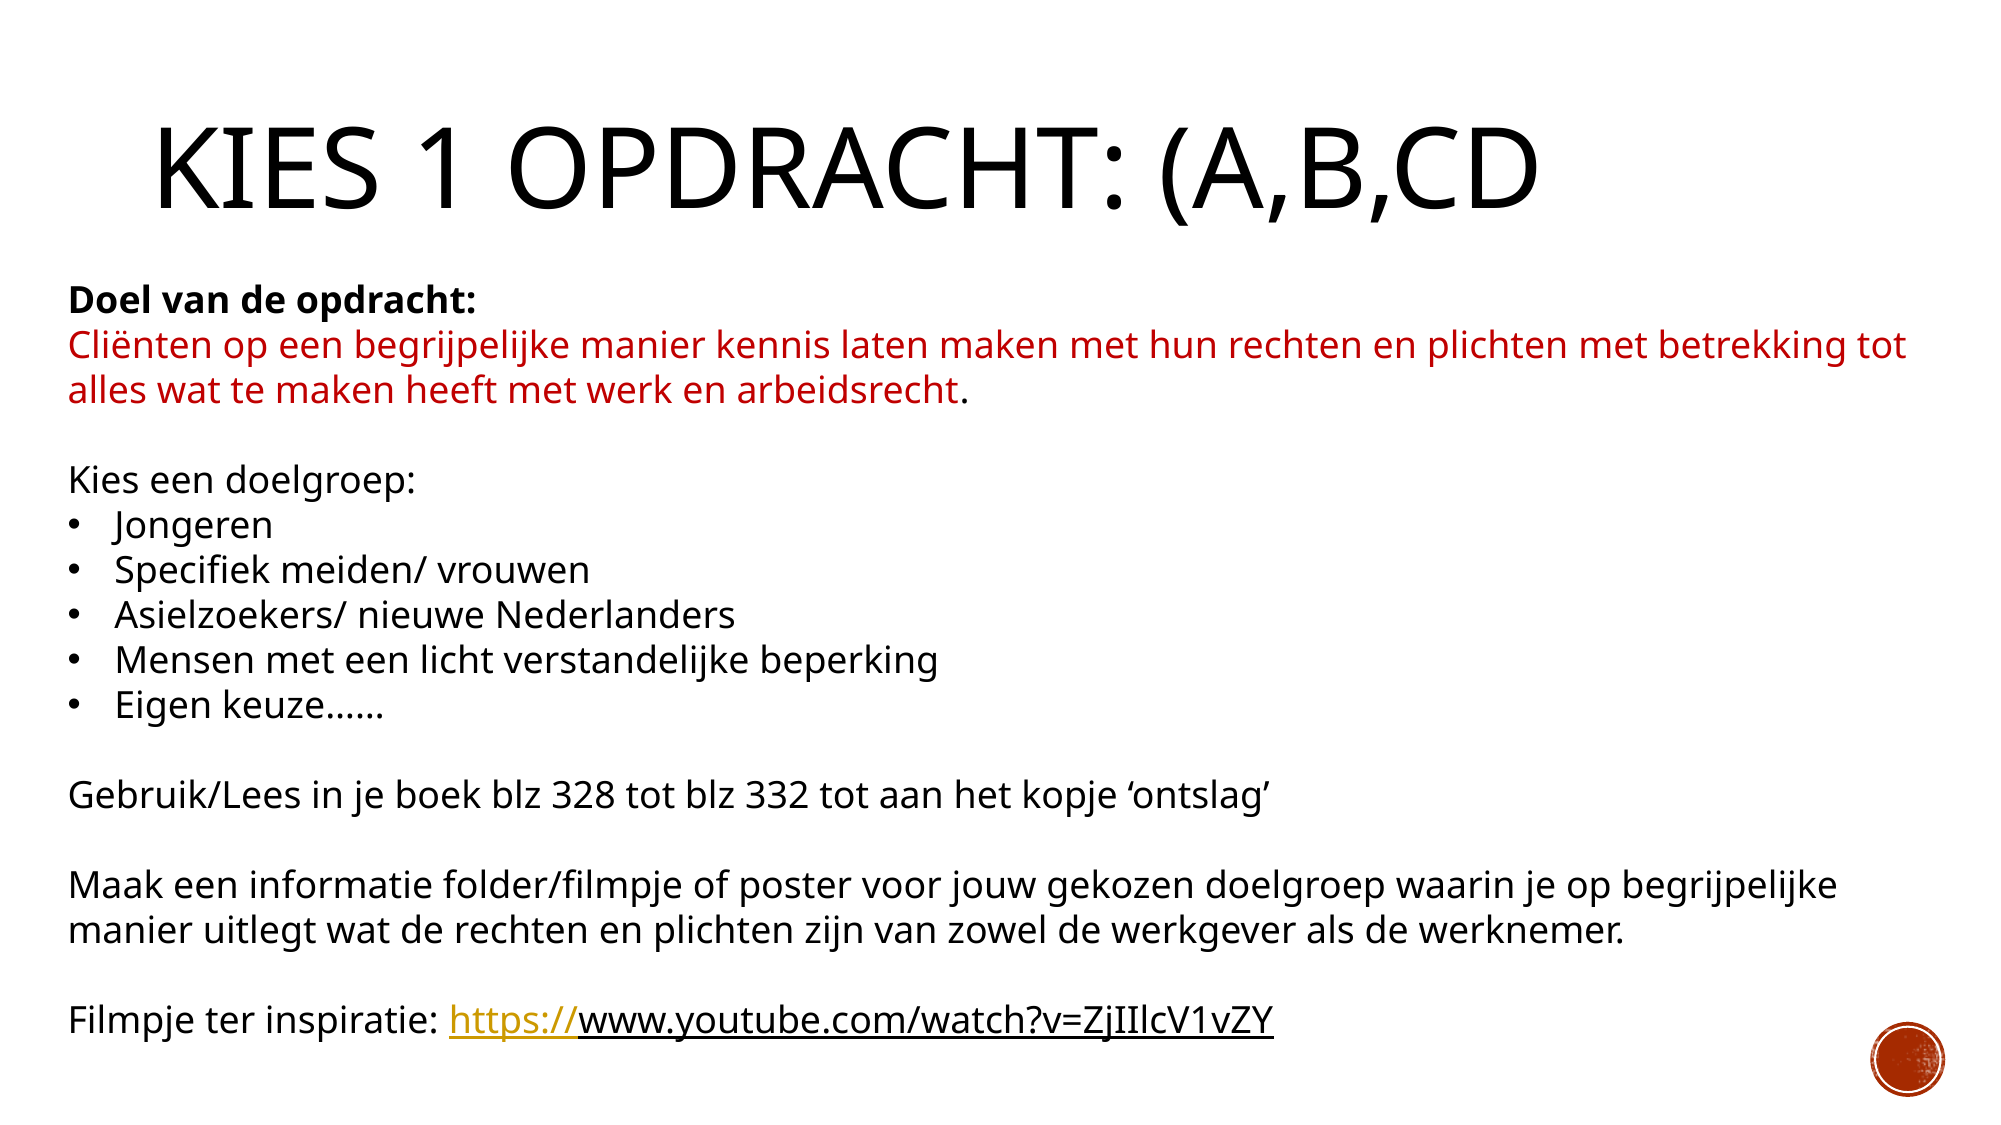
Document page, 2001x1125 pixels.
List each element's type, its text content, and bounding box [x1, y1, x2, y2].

title kies 1 opdracht: (a,b,CD [135, 0, 1826, 268]
text_box Doel van de opdracht: Cliënten op een begrijpelijke manier kennis laten maken met hun rechten en plichten met betrekking tot alles wat te maken heeft met werk en arbeidsrecht. Kies een doelgroep: Jongeren Specifiek meiden/ vrouwen Asielzoekers/ nieuwe Nederlanders Mensen met een licht verstandelijke beperking Eigen keuze…… Gebruik/Lees in je boek blz 328 tot blz 332 tot aan het kopje ‘ontslag’ Maak een informatie folder/filmpje of poster voor jouw gekozen doelgroep waarin je op begrijpelijke manier uitlegt wat de rechten en plichten zijn van zowel de werkgever als de werknemer. Filmpje ter inspiratie: https://www.youtube.com/watch?v=ZjIIlcV1vZY [52, 268, 1982, 1125]
